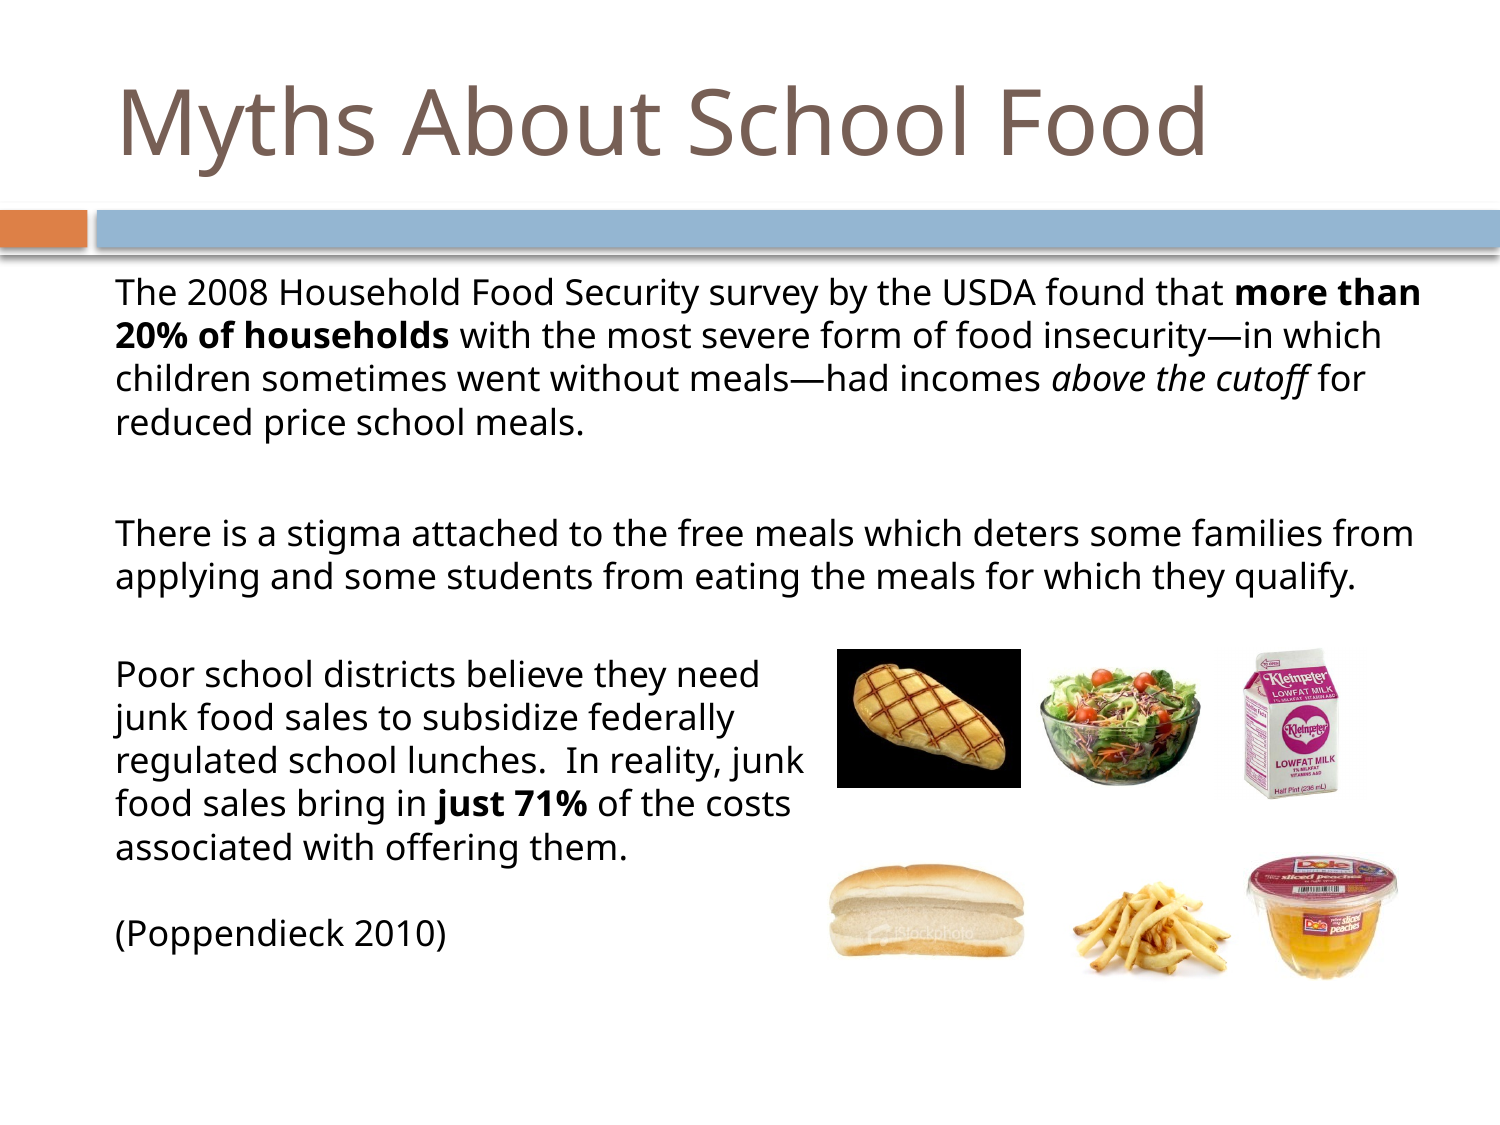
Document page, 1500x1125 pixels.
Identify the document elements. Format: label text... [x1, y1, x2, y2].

picture [816, 824, 1399, 1038]
title Myths About School Food [100, 37, 1438, 200]
picture [837, 649, 1022, 788]
list The 2008 Household Food Security survey by the USDA found that more than 20% of households with the most severe form of food insecurity—in which children sometimes went without meals—had incomes above the cutoff for reduced price school meals. There is a stigma attached to the free meals which deters some families from applying and some students from eating the meals for which they qualify. Poor school districts believe they need junk food sales to subsidize federally regulated school lunches. In reality, junk food sales bring in just 71% of the costs associated with offering them. (Poppendieck 2010) [100, 262, 1438, 1000]
picture [1025, 612, 1367, 801]
